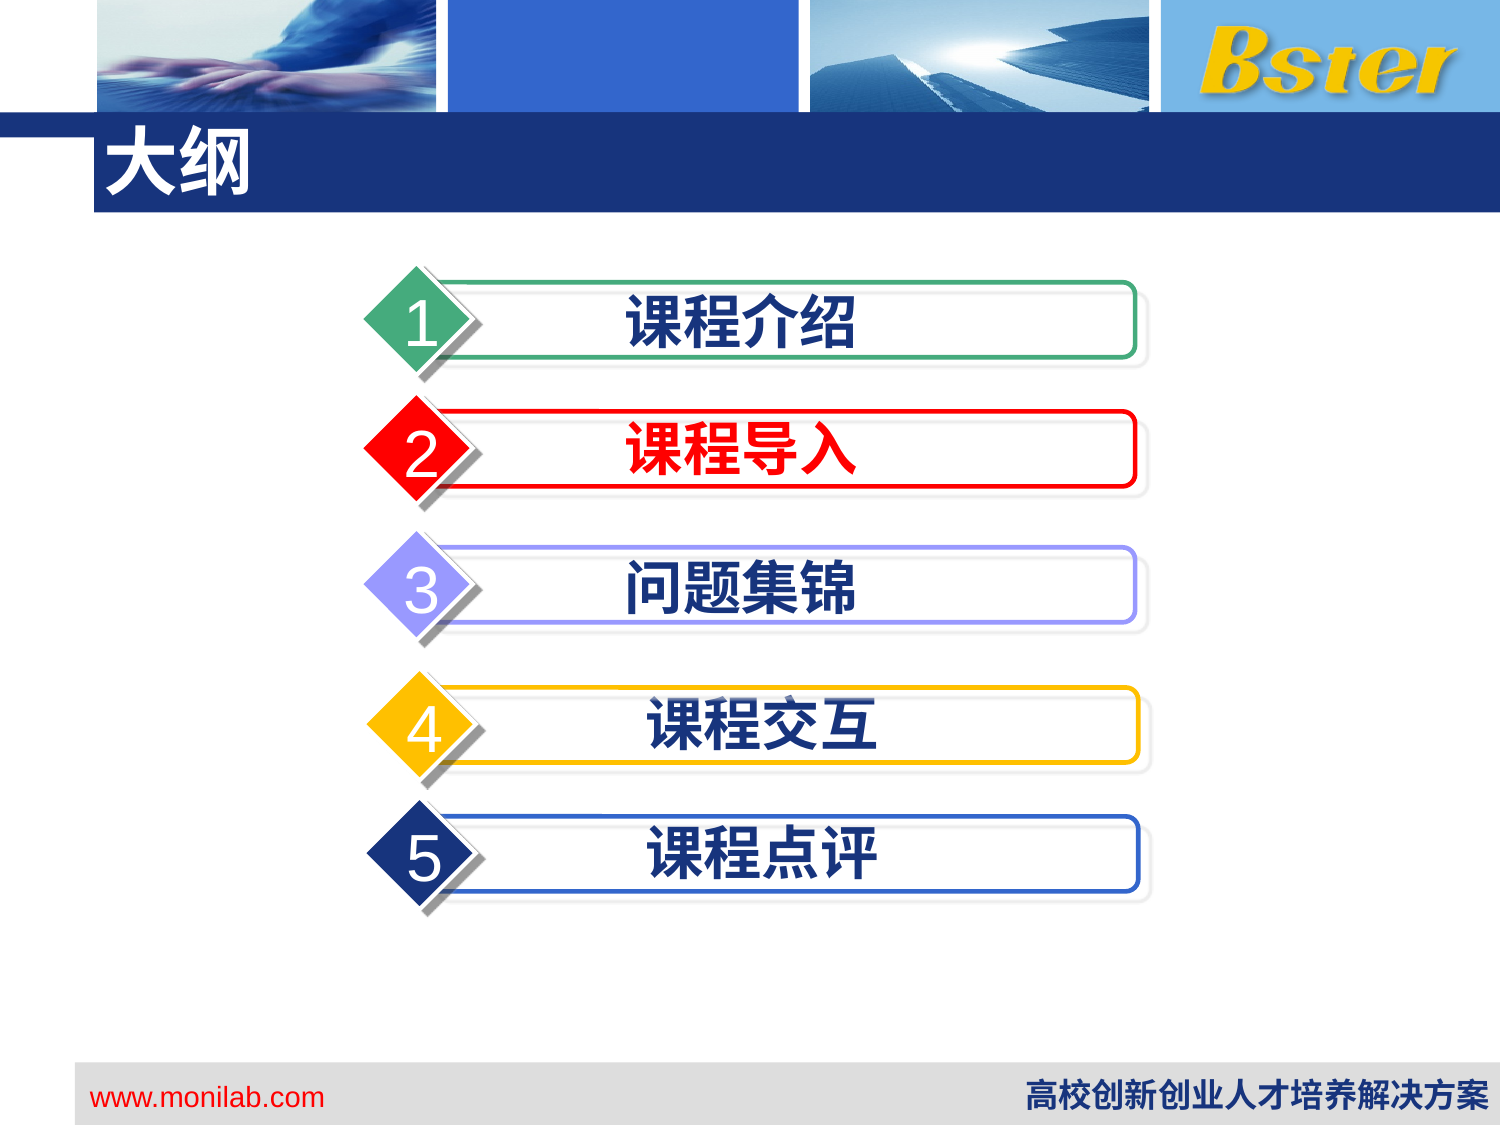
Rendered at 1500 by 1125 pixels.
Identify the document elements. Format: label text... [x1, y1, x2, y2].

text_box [359, 391, 1136, 505]
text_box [359, 527, 1136, 641]
title 大纲 [88, 113, 1369, 206]
picture [1199, 26, 1458, 94]
picture [810, 0, 1150, 112]
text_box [363, 796, 1139, 910]
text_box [359, 262, 1136, 376]
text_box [363, 667, 1139, 781]
picture [97, 0, 437, 112]
